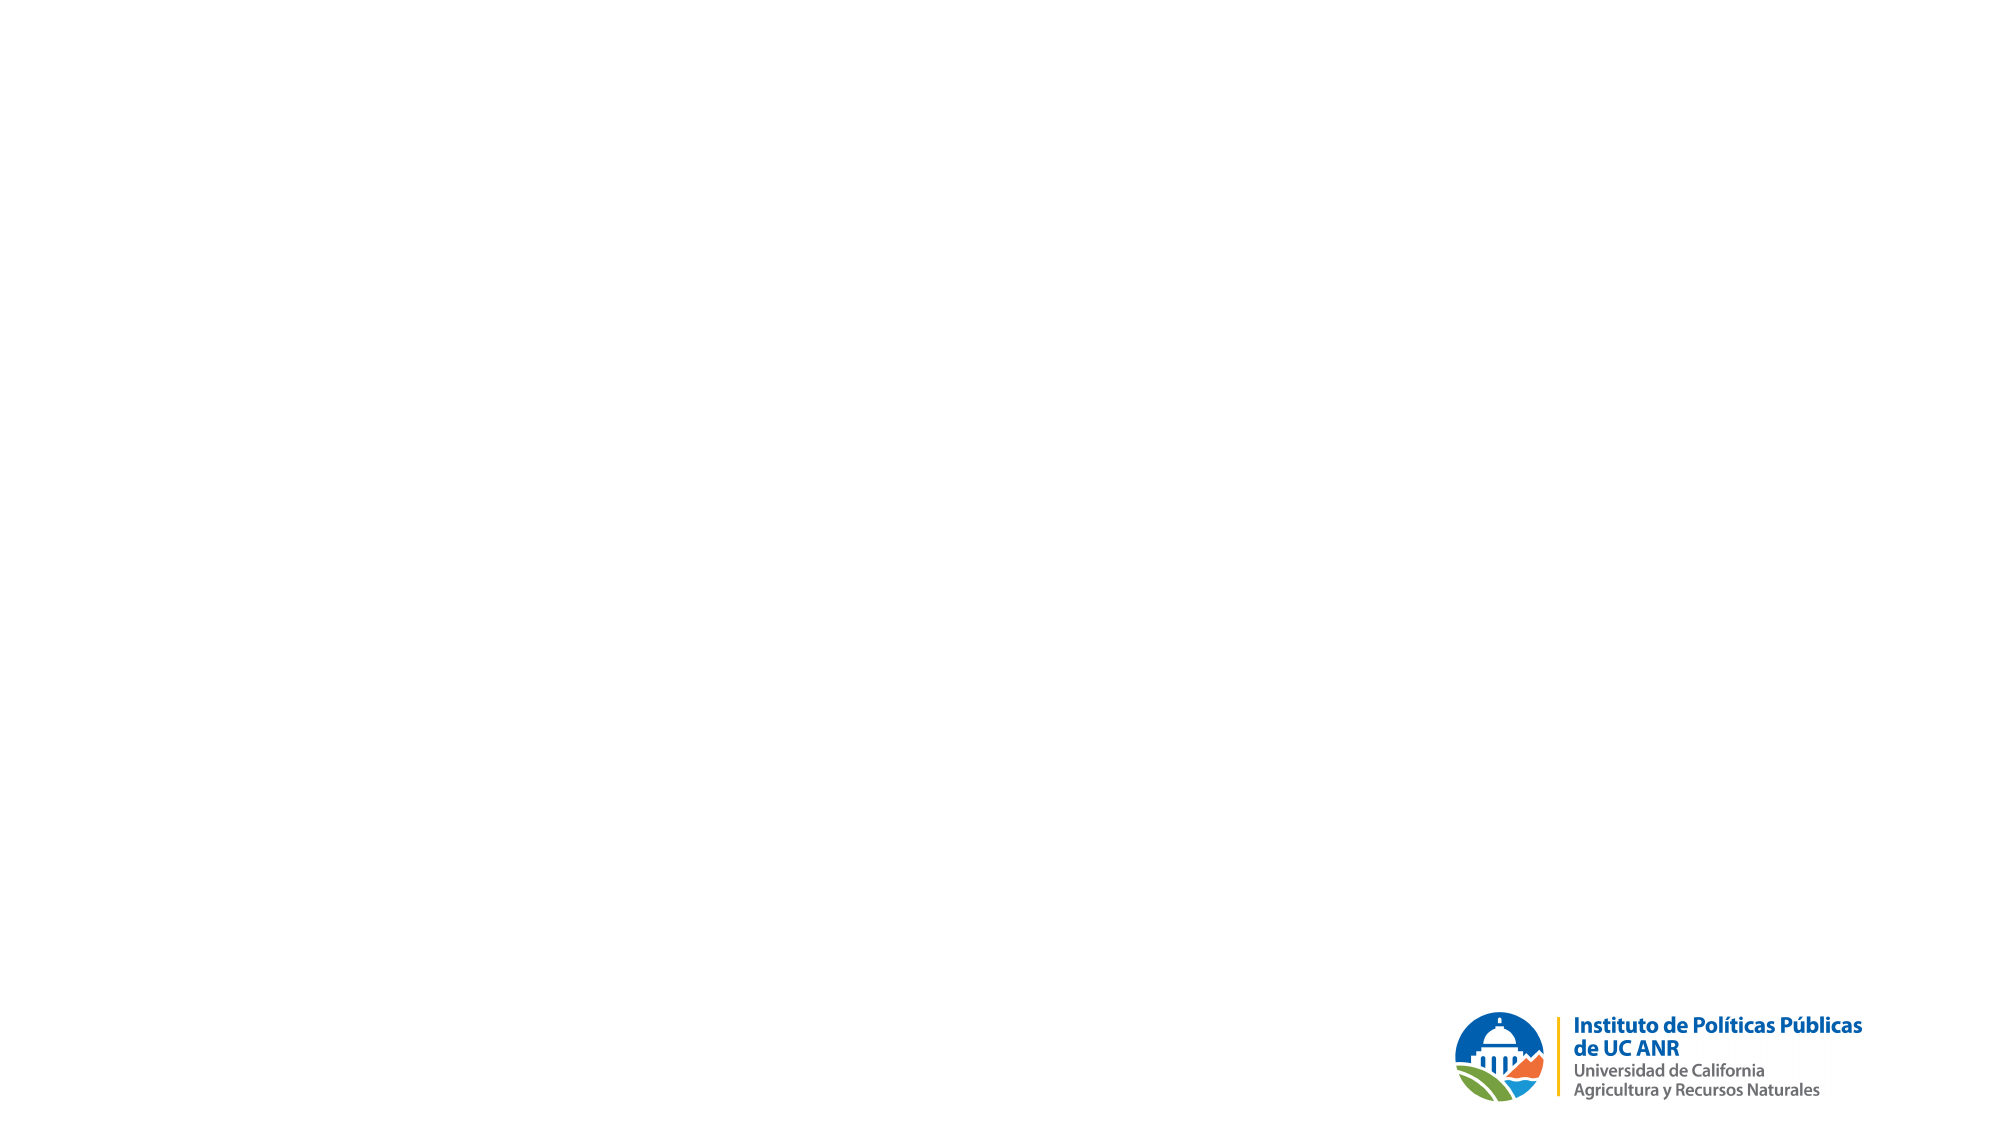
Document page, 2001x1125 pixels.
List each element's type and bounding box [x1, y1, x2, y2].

picture [1127, 32, 1969, 1103]
